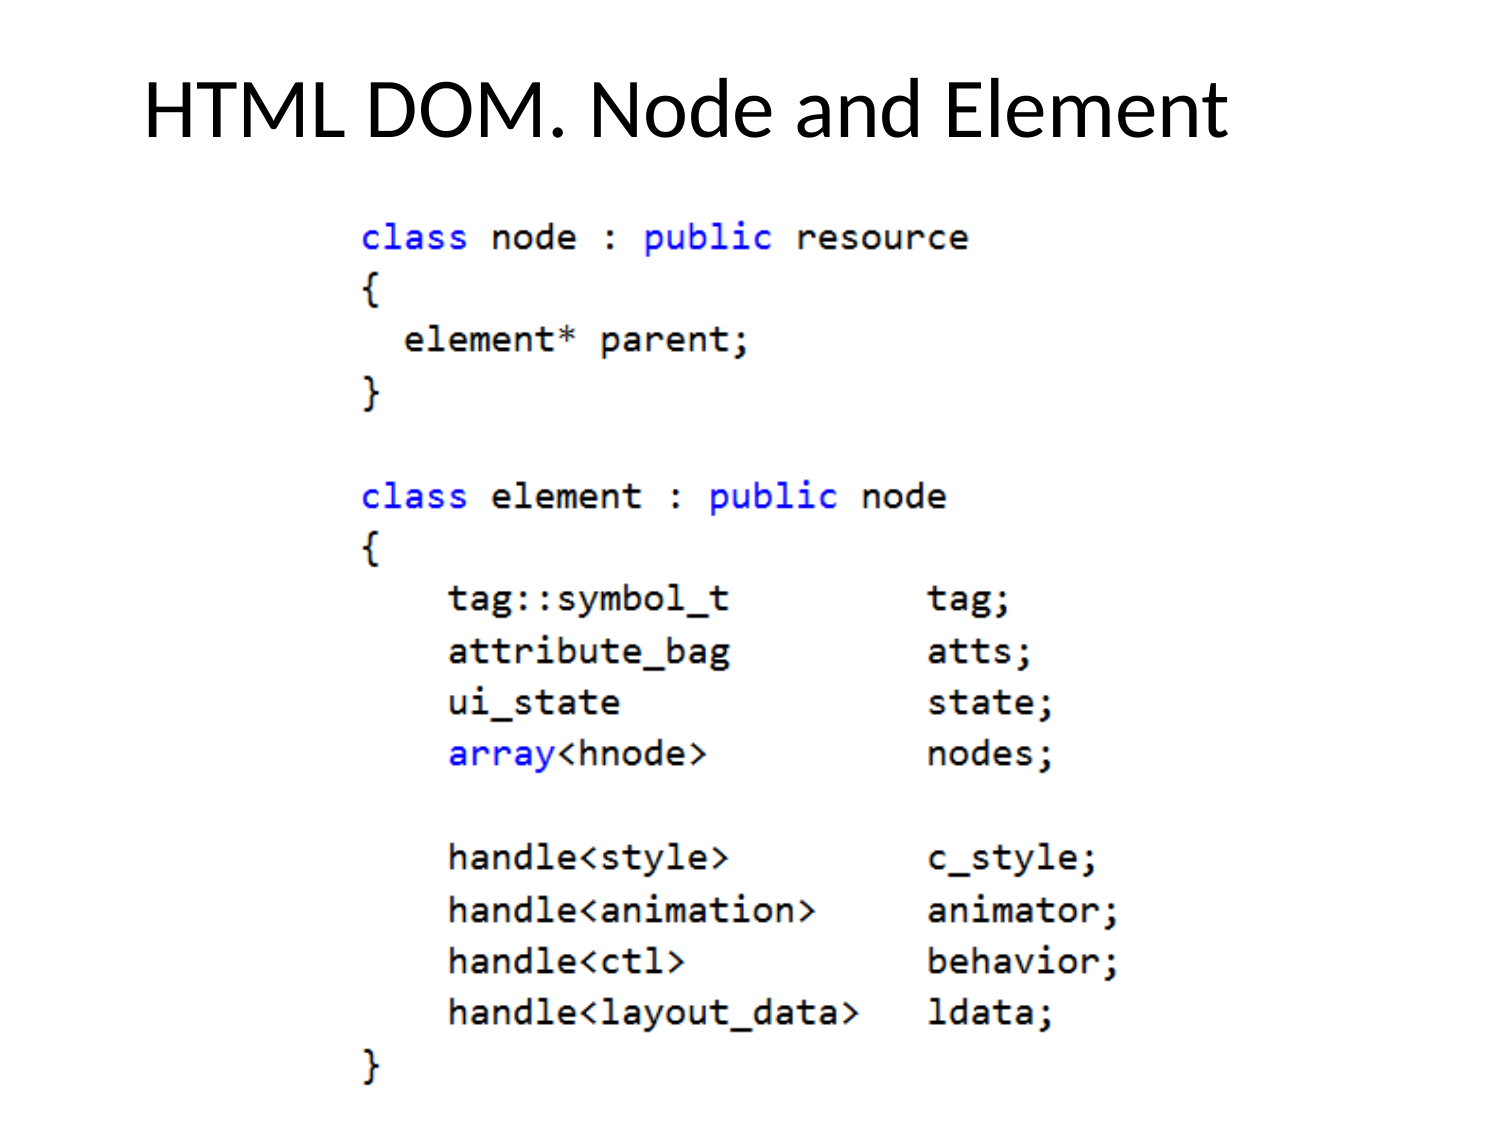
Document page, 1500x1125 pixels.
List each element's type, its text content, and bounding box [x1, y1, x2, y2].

picture [324, 191, 1301, 1125]
title HTML DOM. Node and Element [75, 45, 1300, 163]
